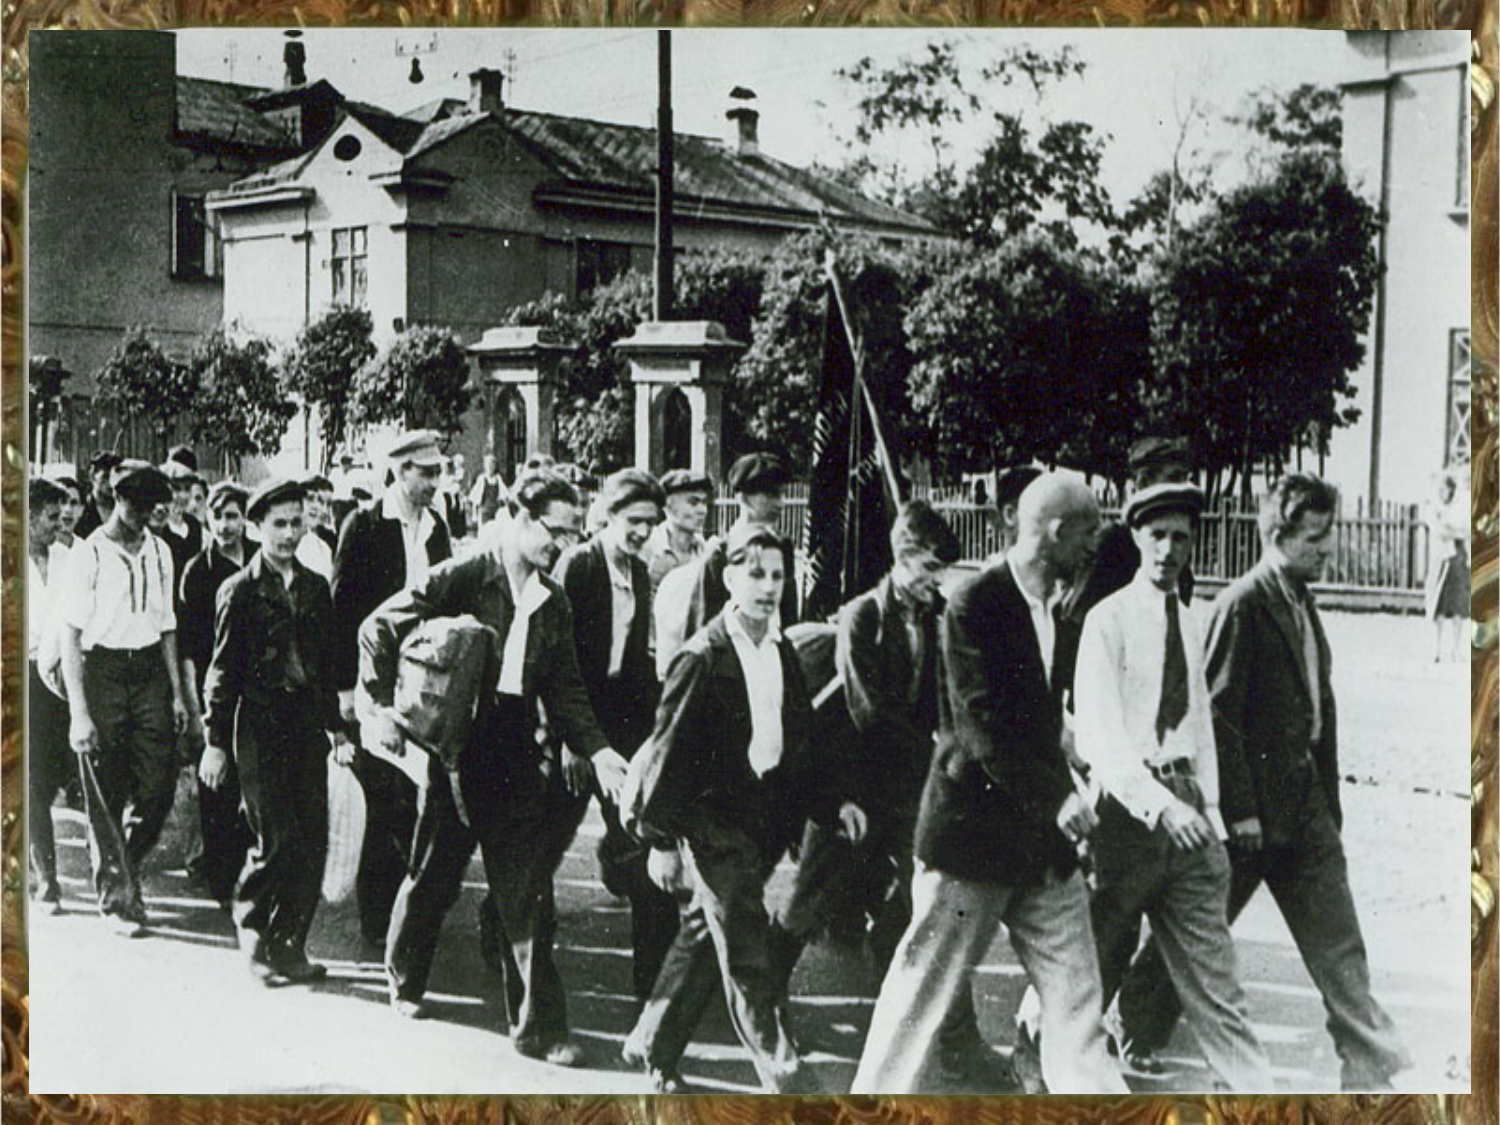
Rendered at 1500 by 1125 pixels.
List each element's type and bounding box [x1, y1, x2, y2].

picture [0, 0, 1500, 1125]
list [29, 30, 1471, 1095]
